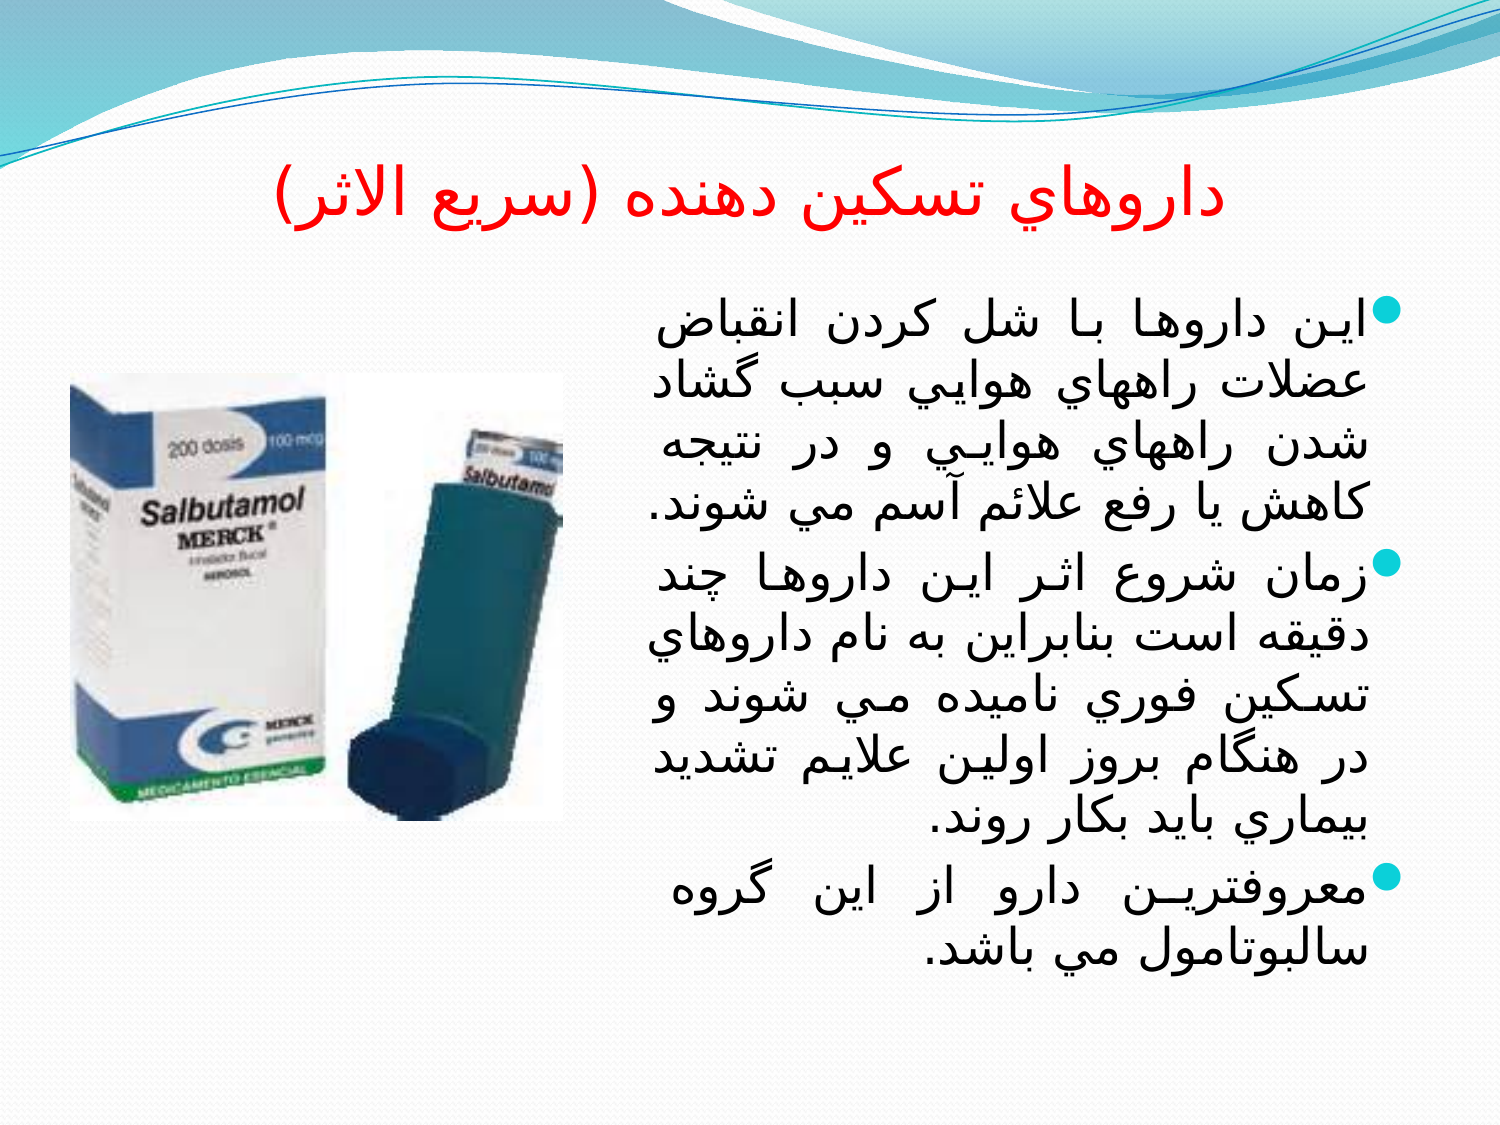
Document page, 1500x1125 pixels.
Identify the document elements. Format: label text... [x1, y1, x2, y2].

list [70, 373, 563, 822]
title داروهاي تسكين دهنده (سريع الاثر) [75, 115, 1425, 256]
list اين داروها با شل كردن انقباض عضلات راههاي هوايي ‌سبب گشاد شدن راههاي هوايي و در نتيجه كاهش يا رفع علائم آسم مي شوند. زمان شروع اثر اين داروها چند دقيقه است ‌بنابراين به نام داروهاي تسكين فوري ناميده مي شوند و در هنگام بروز اولين علايم تشديد بيماري بايد بكار روند. معروفترين دارو از اين گروه سالبوتامول مي باشد. [631, 278, 1425, 1043]
